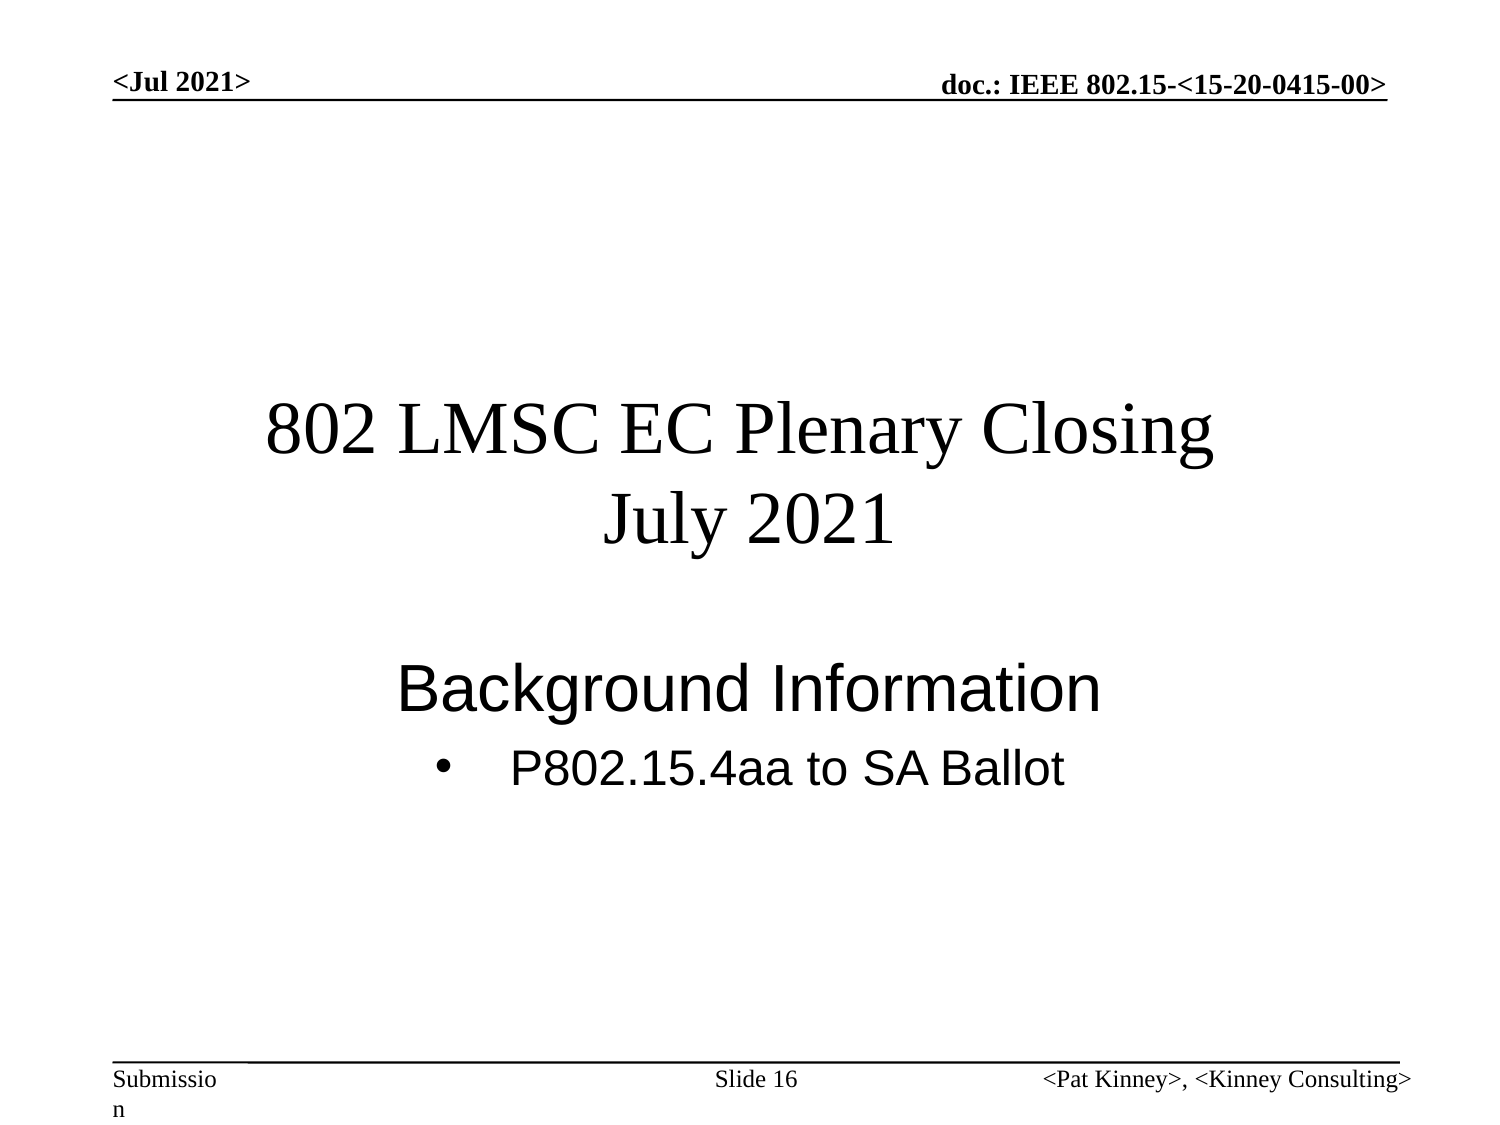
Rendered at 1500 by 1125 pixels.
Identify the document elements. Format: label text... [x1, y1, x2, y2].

subtitle Background Information P802.15.4aa to SA Ballot [225, 637, 1275, 925]
title 802 LMSC EC Plenary Closing July 2021 [112, 375, 1388, 563]
slide_number Slide 16 [712, 1062, 800, 1093]
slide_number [112, 62, 375, 98]
footer <Pat Kinney>, <Kinney Consulting> [900, 1062, 1413, 1093]
